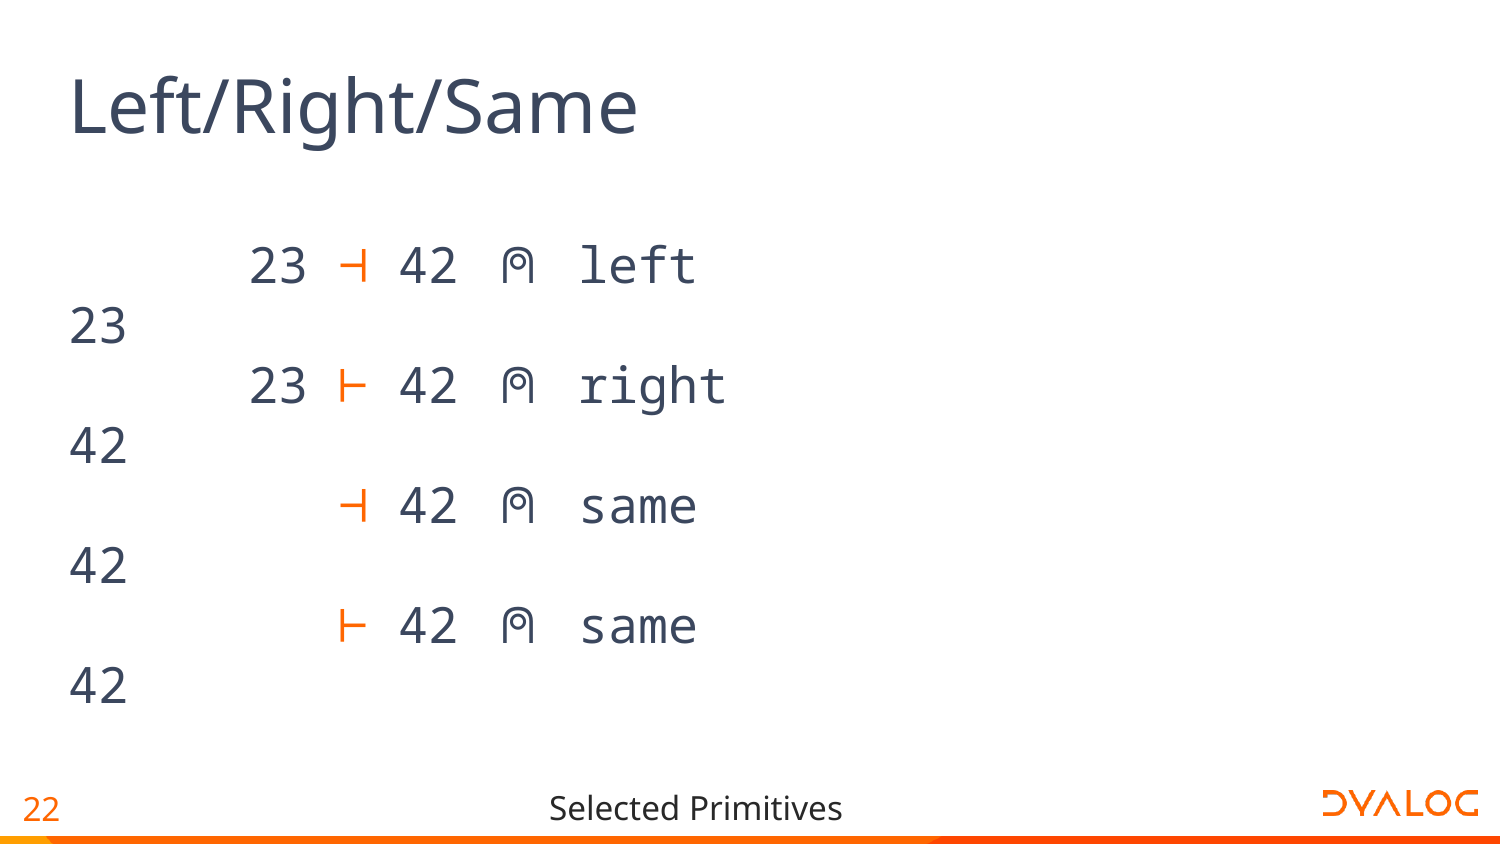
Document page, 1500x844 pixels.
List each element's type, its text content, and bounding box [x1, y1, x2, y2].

title Left/Right/Same [53, 43, 1453, 157]
picture [0, 836, 1500, 844]
picture [1323, 790, 1478, 816]
list 23 ⊣ 42 ⍝ left 23 23 ⊢ 42 ⍝ right 42 ⊣ 42 ⍝ same 42 ⊢ 42 ⍝ same 42 [53, 207, 1453, 740]
